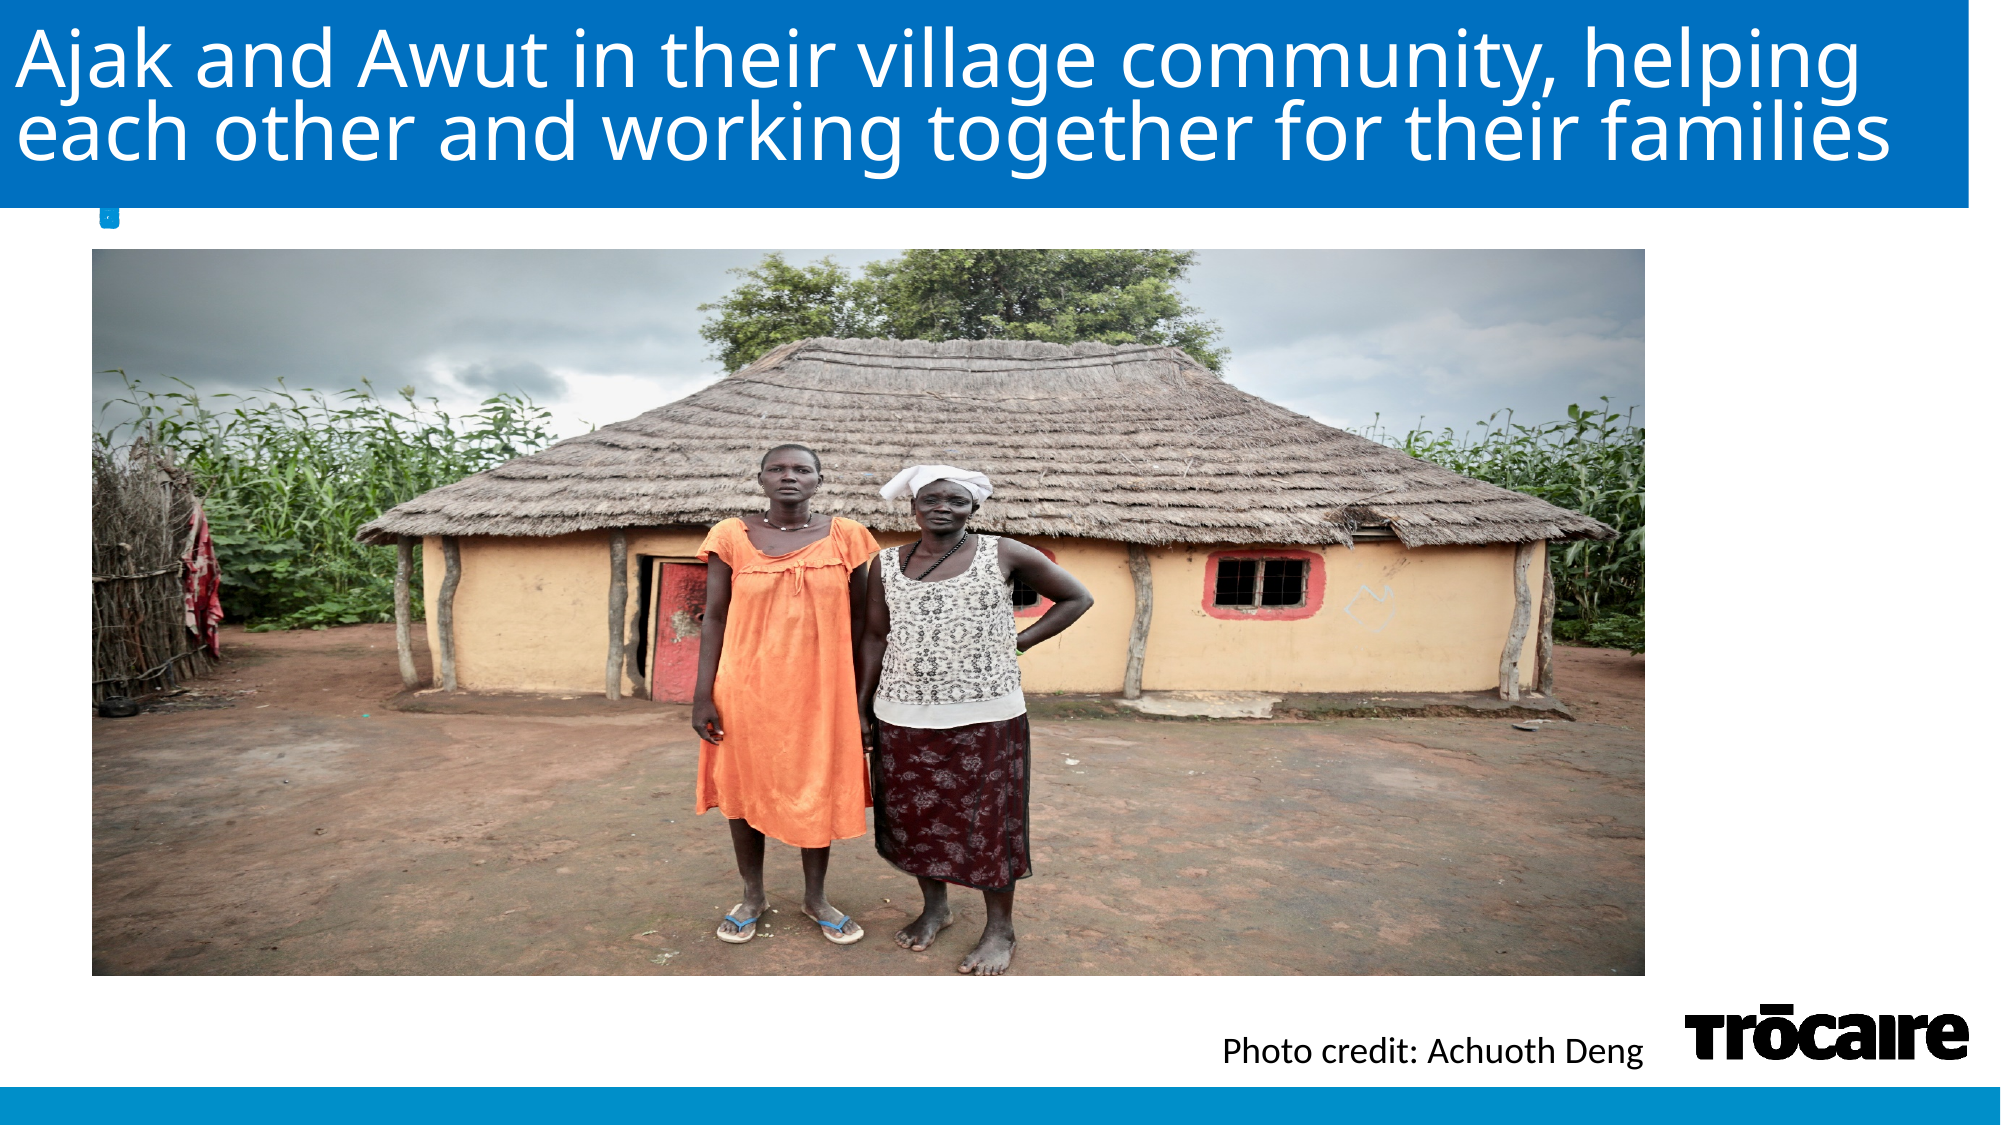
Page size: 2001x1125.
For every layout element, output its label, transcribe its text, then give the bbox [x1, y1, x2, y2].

text_box Photo credit: Achuoth Deng [1207, 1018, 1660, 1079]
picture [76, 208, 143, 265]
picture [1685, 1004, 1969, 1060]
title Ajak and Awut in their village community, helping each other and working together for their families [0, 0, 1969, 208]
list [92, 249, 1645, 976]
